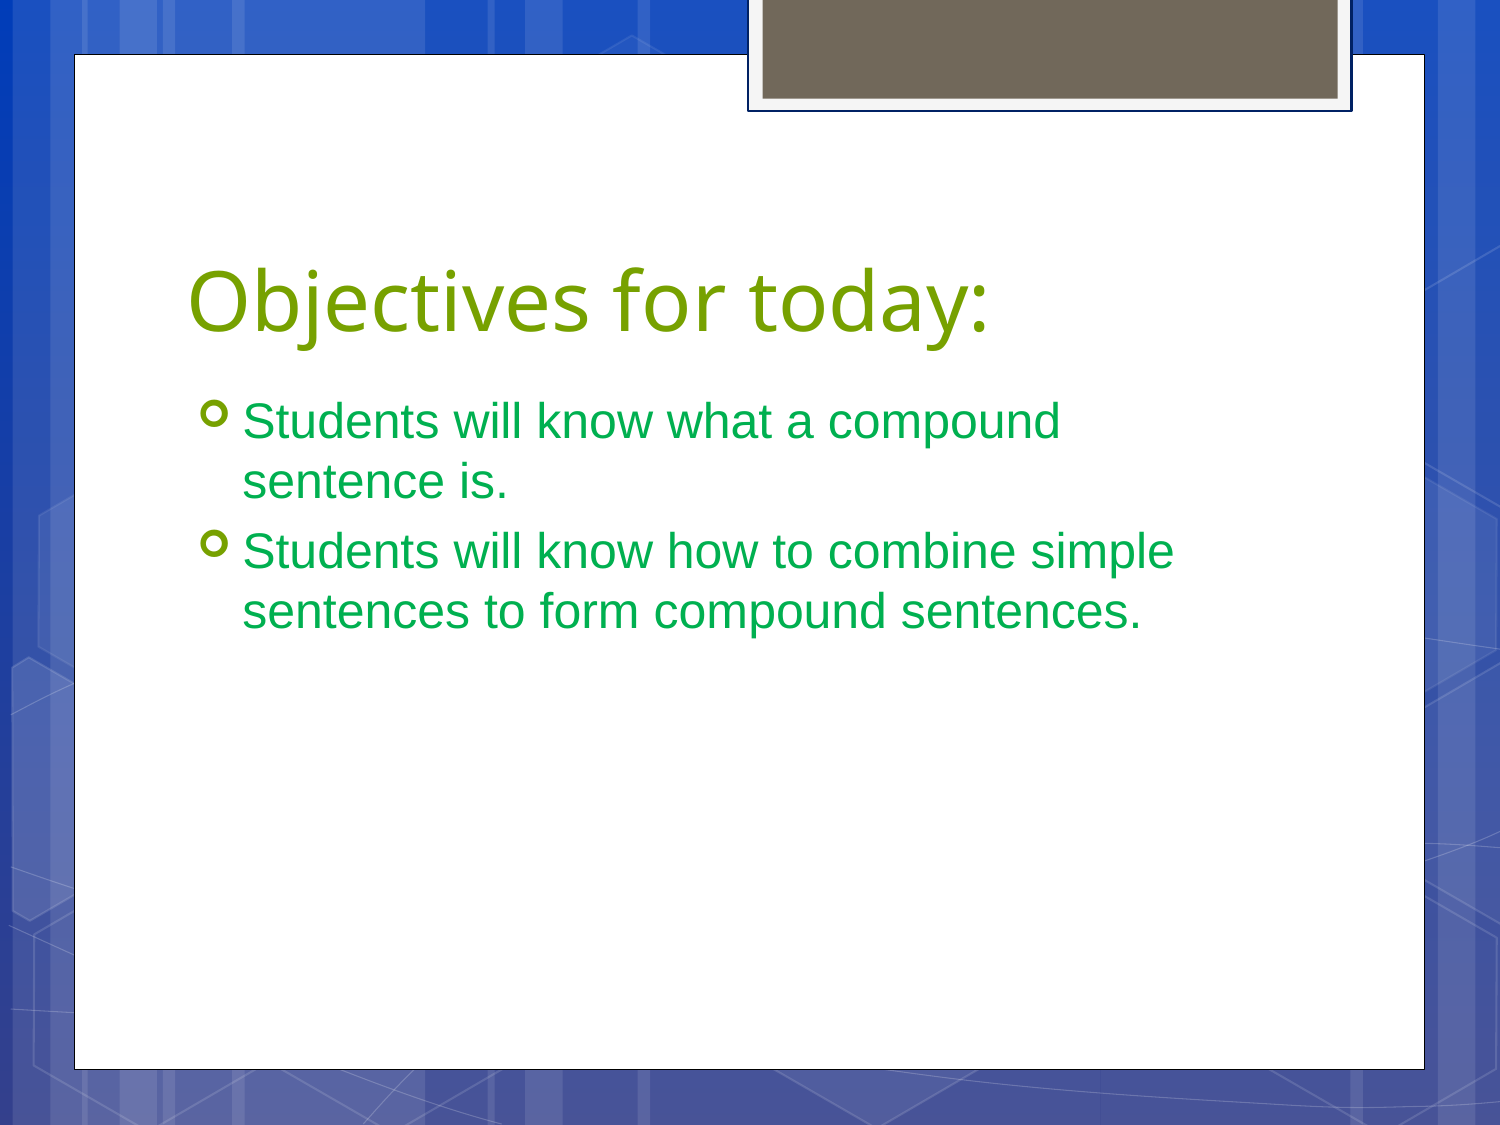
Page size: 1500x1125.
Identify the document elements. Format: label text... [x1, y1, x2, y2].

list Students will know what a compound sentence is. Students will know how to combine simple sentences to form compound sentences. [171, 381, 1283, 957]
title Objectives for today: [171, 168, 1324, 357]
